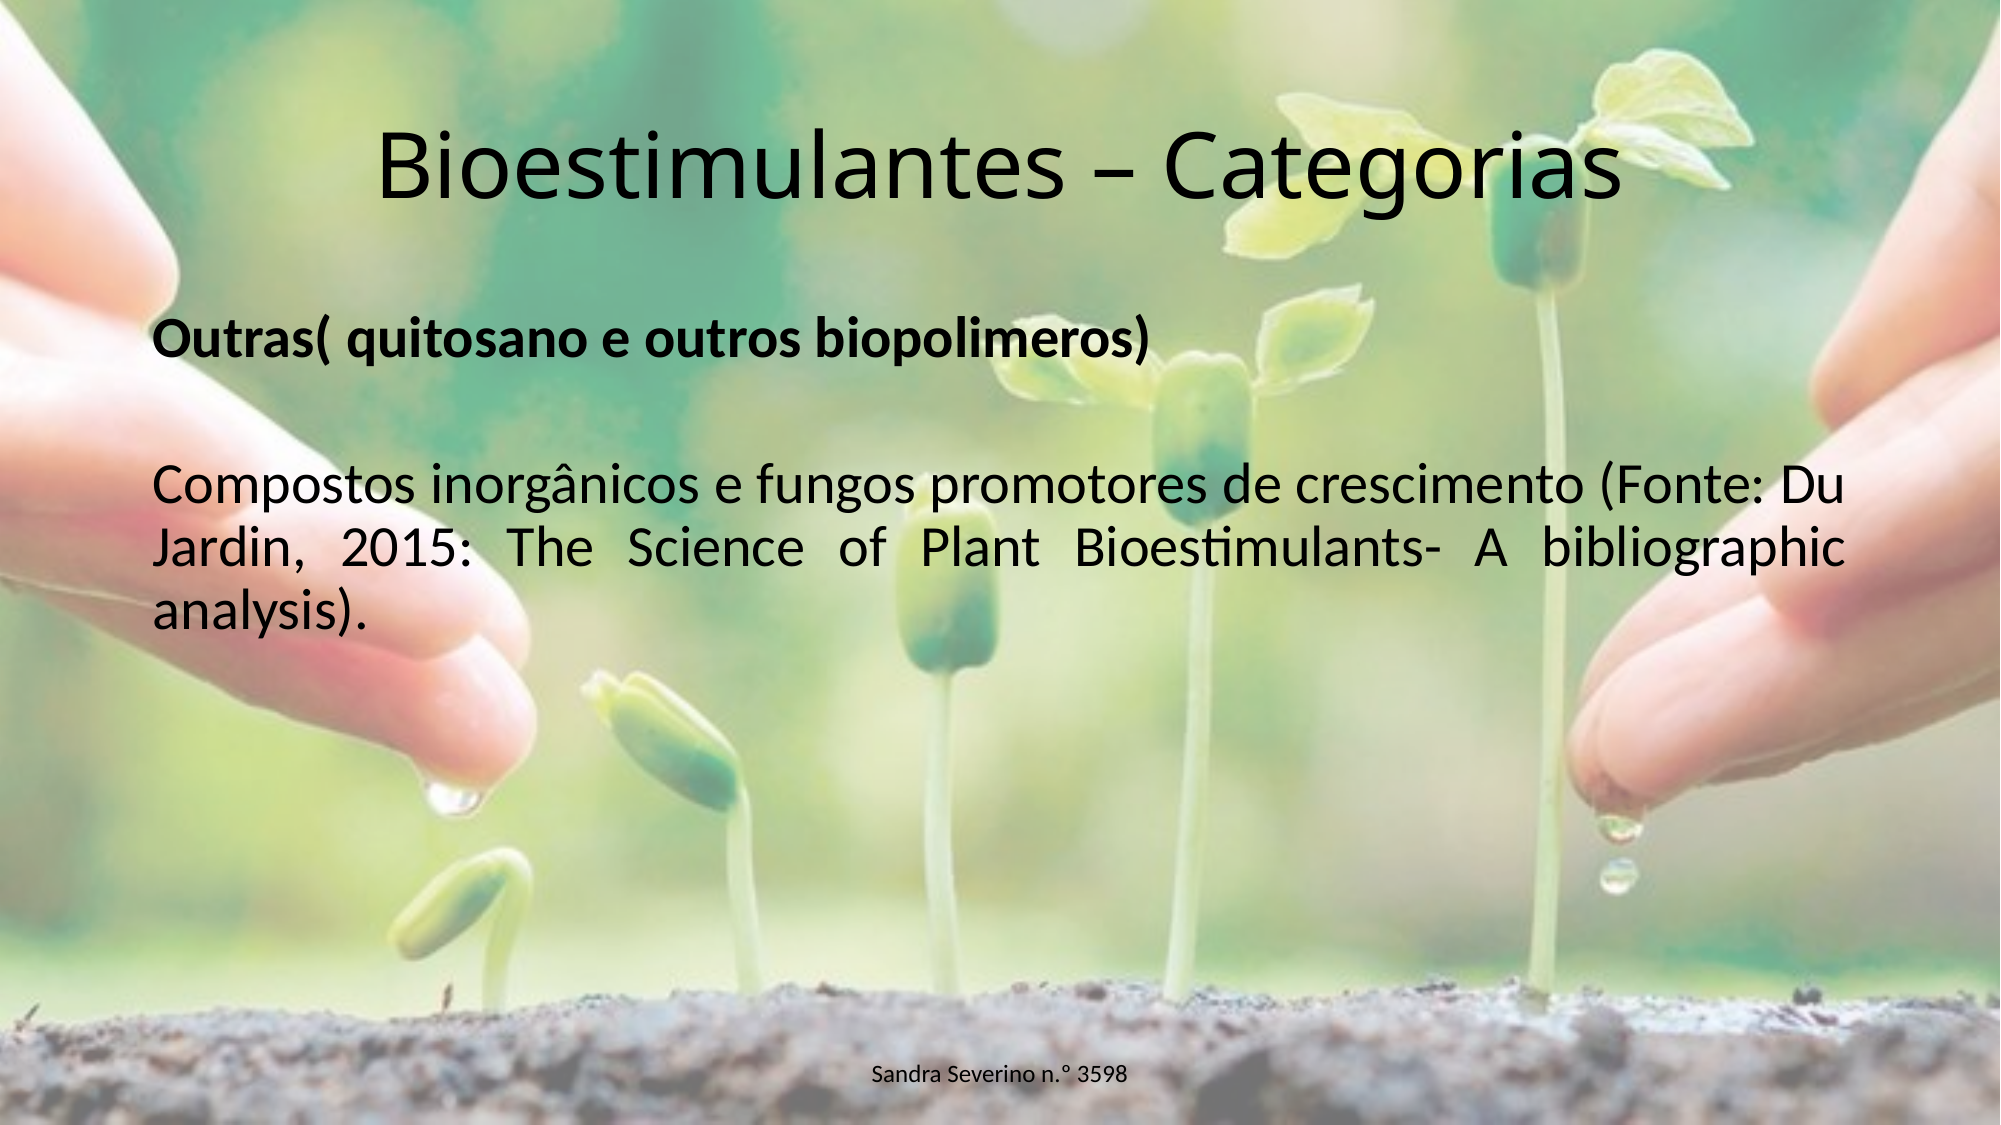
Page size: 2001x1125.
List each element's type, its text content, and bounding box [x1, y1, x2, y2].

title Bioestimulantes – Categorias [137, 59, 1863, 278]
footer Sandra Severino n.º 3598 [662, 1042, 1338, 1103]
list Outras( quitosano e outros biopolimeros) Compostos inorgânicos e fungos promotores de crescimento (Fonte: Du Jardin, 2015: The Science of Plant Bioestimulants- A bibliographic analysis). [137, 299, 1863, 1014]
